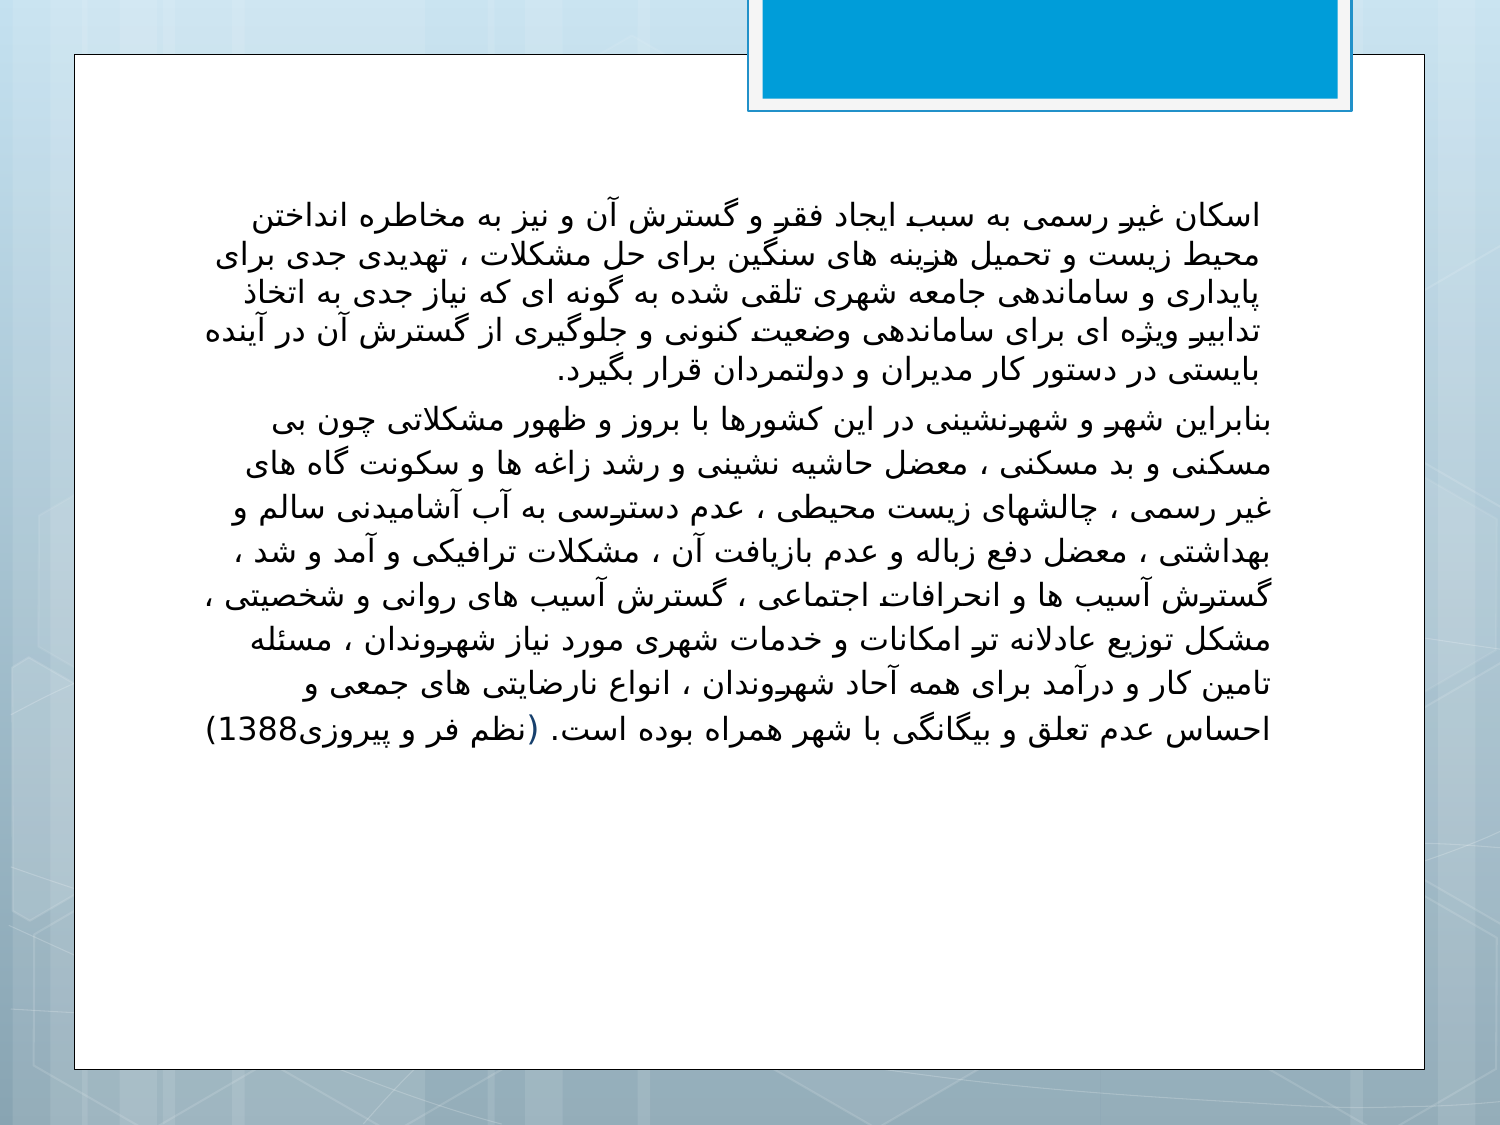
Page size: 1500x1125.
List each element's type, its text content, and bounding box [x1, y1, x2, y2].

list اسکان غیر رسمی به سبب ایجاد فقر و گسترش آن و نیز به مخاطره انداختن محیط زیست و تحمیل هزینه های سنگین برای حل مشکلات ، تهدیدی جدی برای پایداری و ساماندهی جامعه شهری تلقی شده به گونه ای که نیاز جدی به اتخاذ تدابیر ویژه ای برای ساماندهی وضعیت کنونی و جلوگیری از گسترش آن در آینده بایستی در دستور کار مدیران و دولتمردان قرار بگیرد. بنابراین شهر و شهرنشینی در این کشورها با بروز و ظهور مشکلاتی چون بی مسکنی و بد مسکنی ، معضل حاشیه نشینی و رشد زاغه ها و سکونت گاه های غیر رسمی ، چالشهای زیست محیطی ، عدم دسترسی به آب آشامیدنی سالم و بهداشتی ، معضل دفع زباله و عدم بازیافت آن ، مشکلات ترافیکی و آمد و شد ، گسترش آسیب ها و انحرافات اجتماعی ، گسترش آسیب های روانی و شخصیتی ، مشکل توزیع عادلانه تر امکانات و خدمات شهری مورد نیاز شهروندان ، مسئله تامین کار و درآمد برای همه آحاد شهروندان ، انواع نارضایتی های جمعی و احساس عدم تعلق و بیگانگی با شهر همراه بوده است. (نظم فر و پیروزی1388) [174, 187, 1287, 764]
